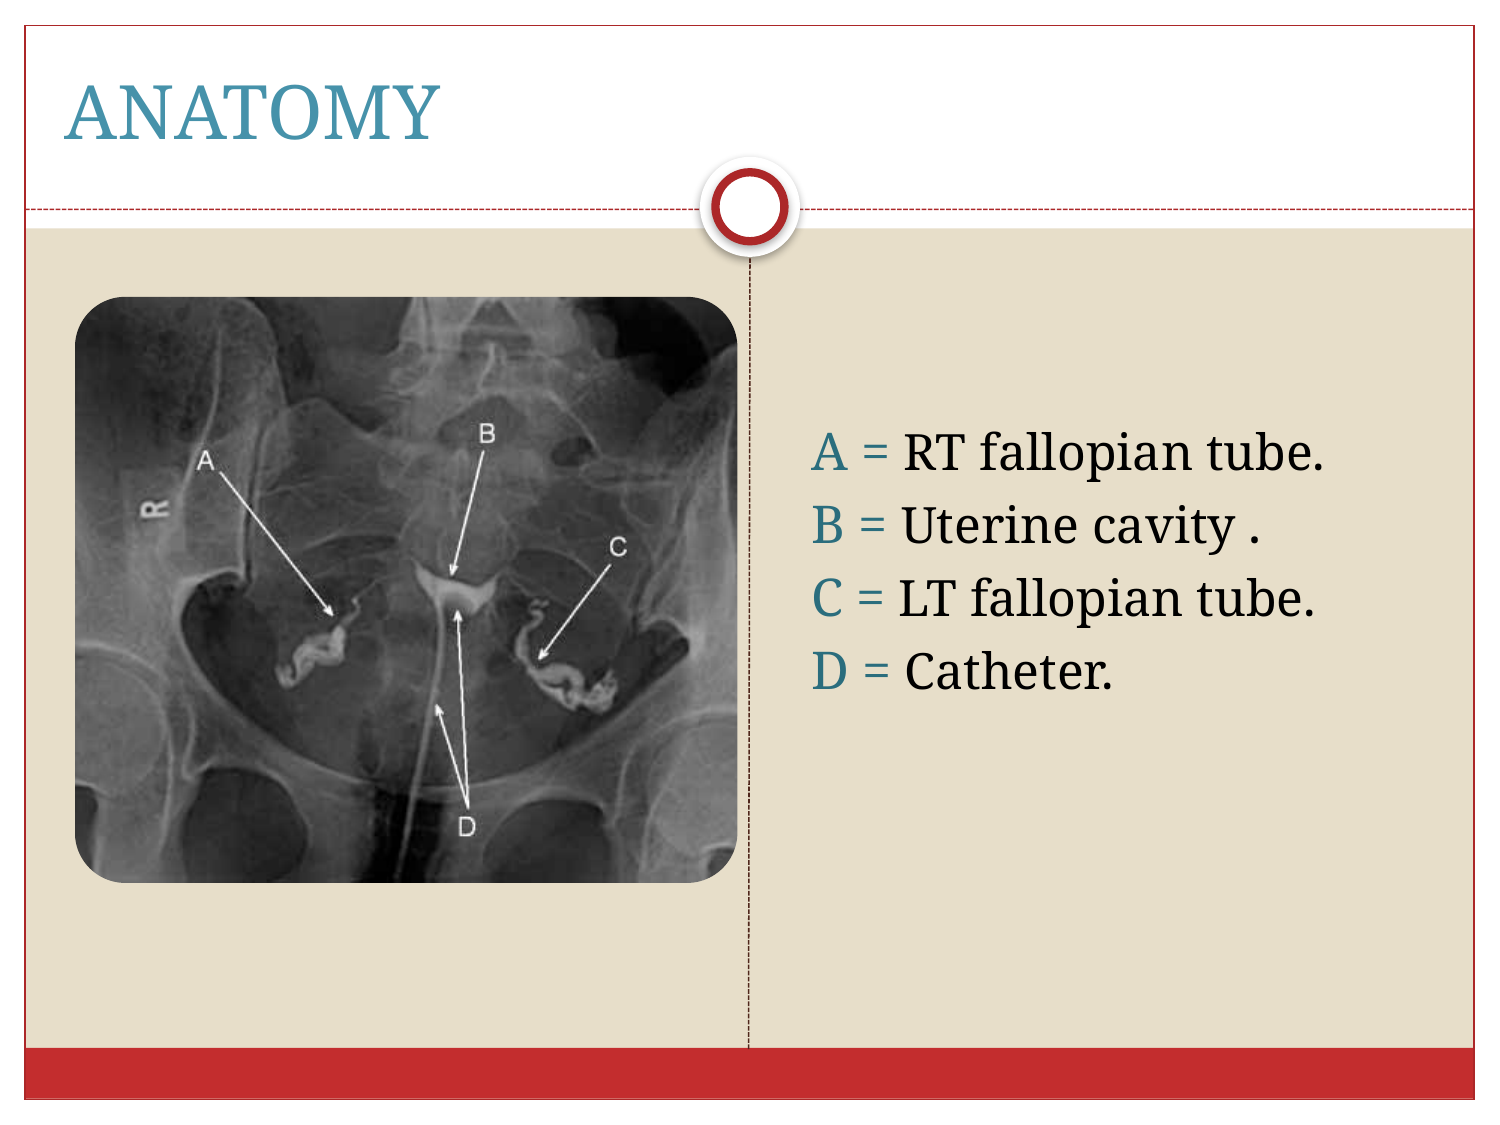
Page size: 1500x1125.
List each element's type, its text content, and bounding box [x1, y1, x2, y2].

list A = RT fallopian tube. B = Uterine cavity . C = LT fallopian tube. D = Catheter. [796, 411, 1459, 823]
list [74, 296, 738, 884]
title Anatomy [49, 37, 1450, 162]
